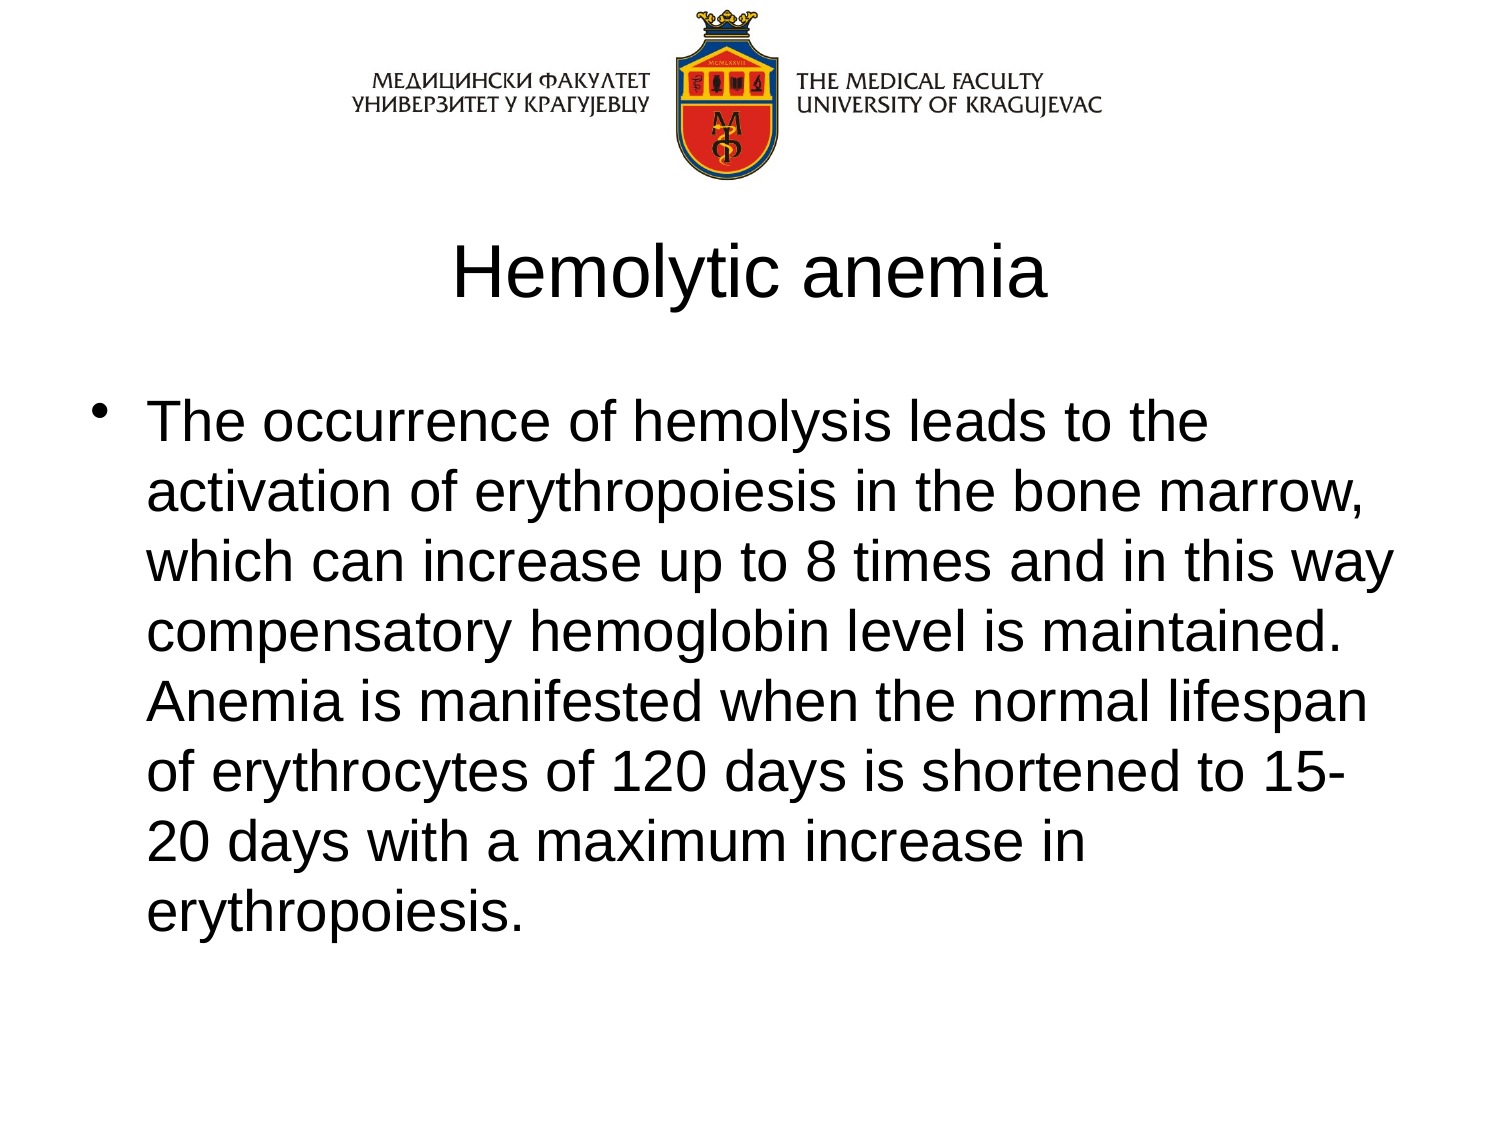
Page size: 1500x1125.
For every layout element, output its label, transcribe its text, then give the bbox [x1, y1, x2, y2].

title Hemolytic anemia [75, 174, 1425, 362]
list The occurrence of hemolysis leads to the activation of erythropoiesis in the bone marrow, which can increase up to 8 times and in this way compensatory hemoglobin level is maintained. Anemia is manifested when the normal lifespan of erythrocytes of 120 days is shortened to 15-20 days with a maximum increase in erythropoiesis. [75, 375, 1425, 1118]
picture [328, 0, 1125, 174]
